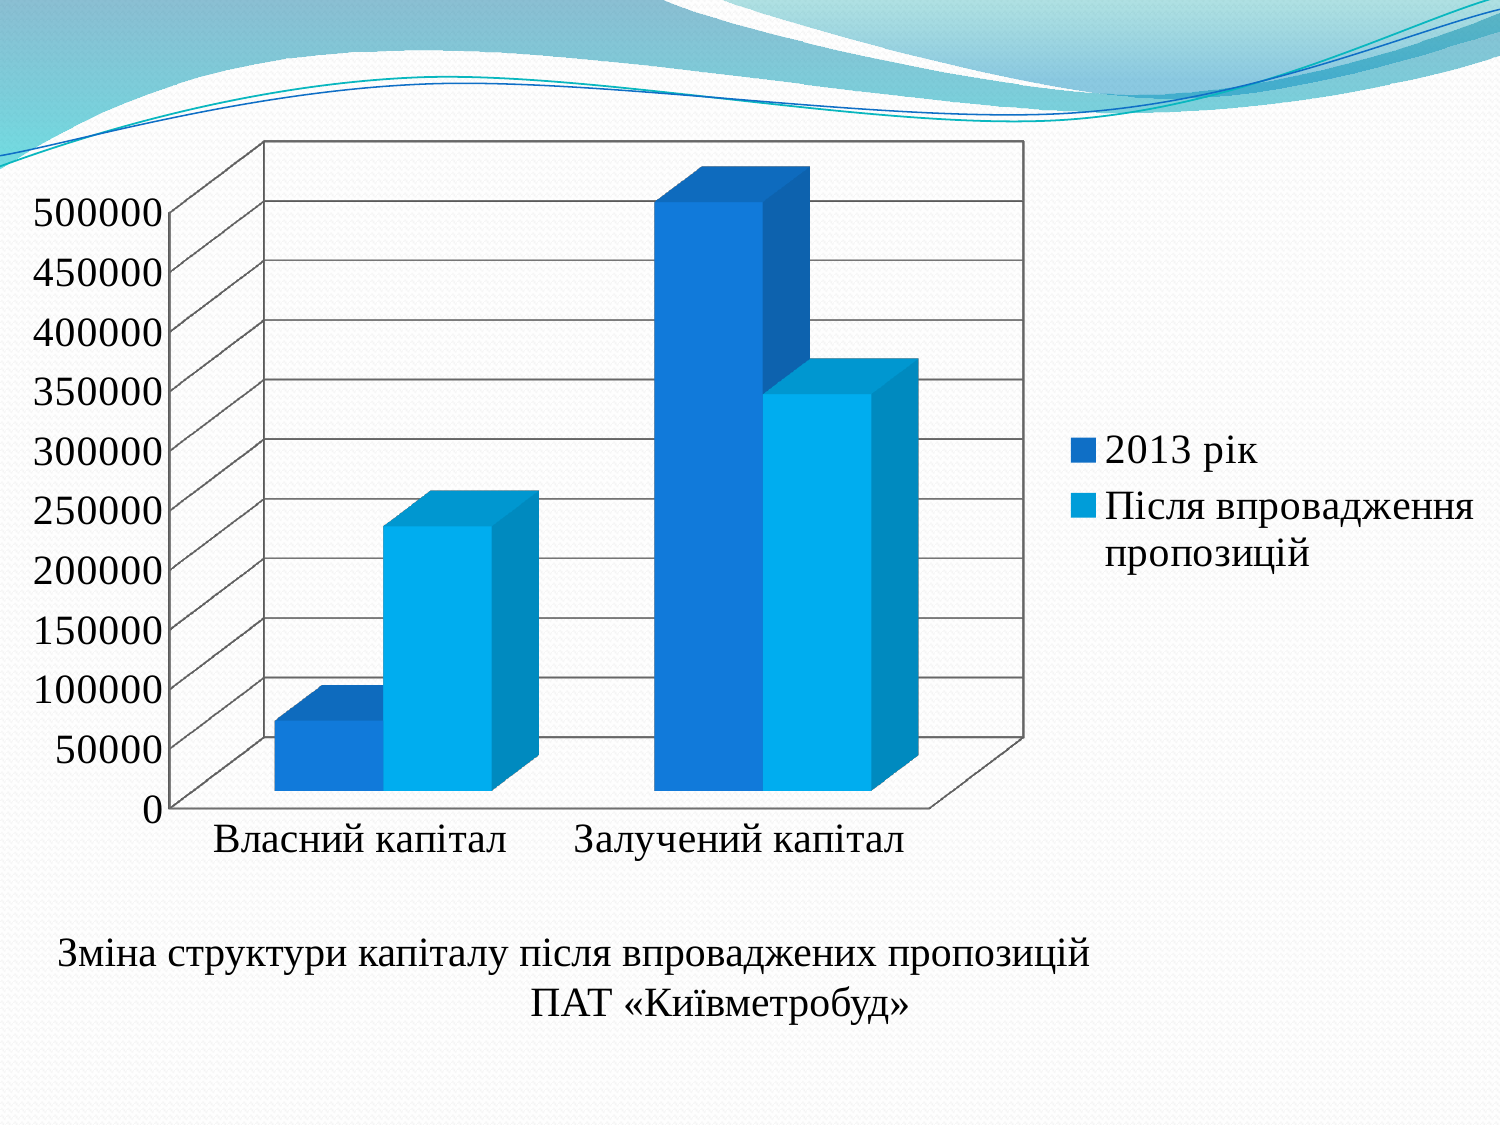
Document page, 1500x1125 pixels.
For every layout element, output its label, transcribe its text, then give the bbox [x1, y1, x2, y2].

text_box Зміна структури капіталу після впроваджених пропозицій ПАТ «Київметробуд» [0, 917, 1442, 1033]
chart [0, 125, 1500, 878]
